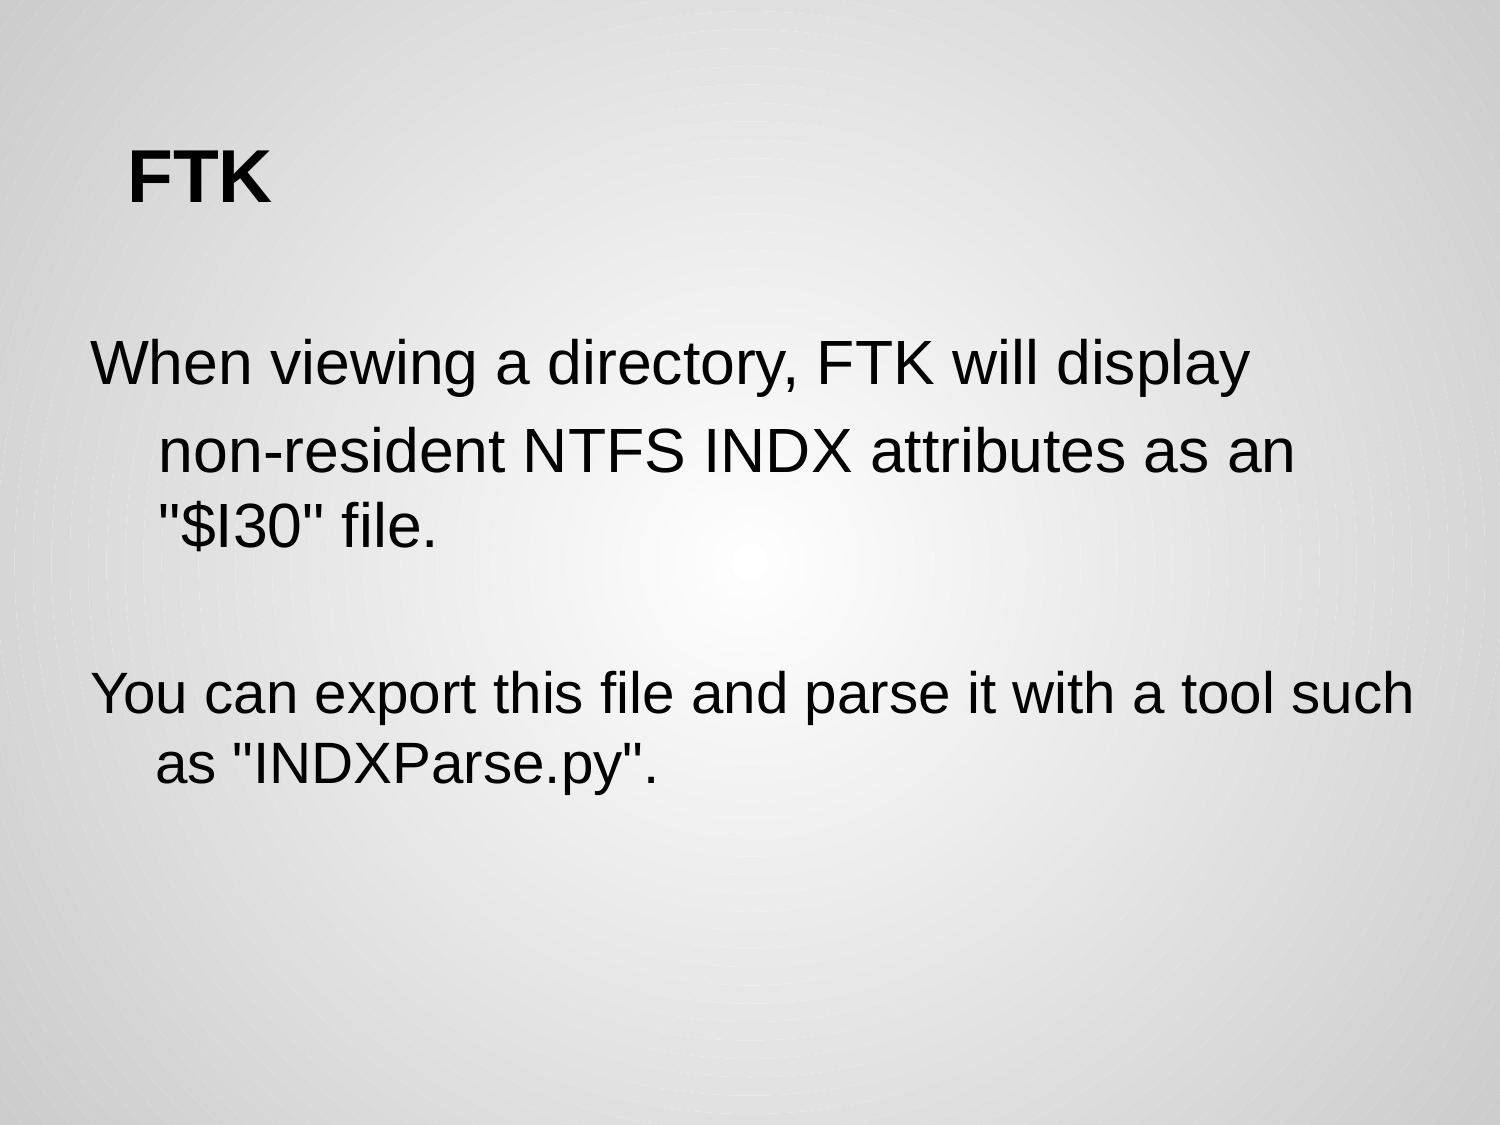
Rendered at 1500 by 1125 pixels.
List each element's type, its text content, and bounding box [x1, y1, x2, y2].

list When viewing a directory, FTK will display non-resident NTFS INDX attributes as an "$I30" file. You can export this file and parse it with a tool such as "INDXParse.py". [75, 232, 1496, 1059]
title FTK [75, 45, 1425, 232]
